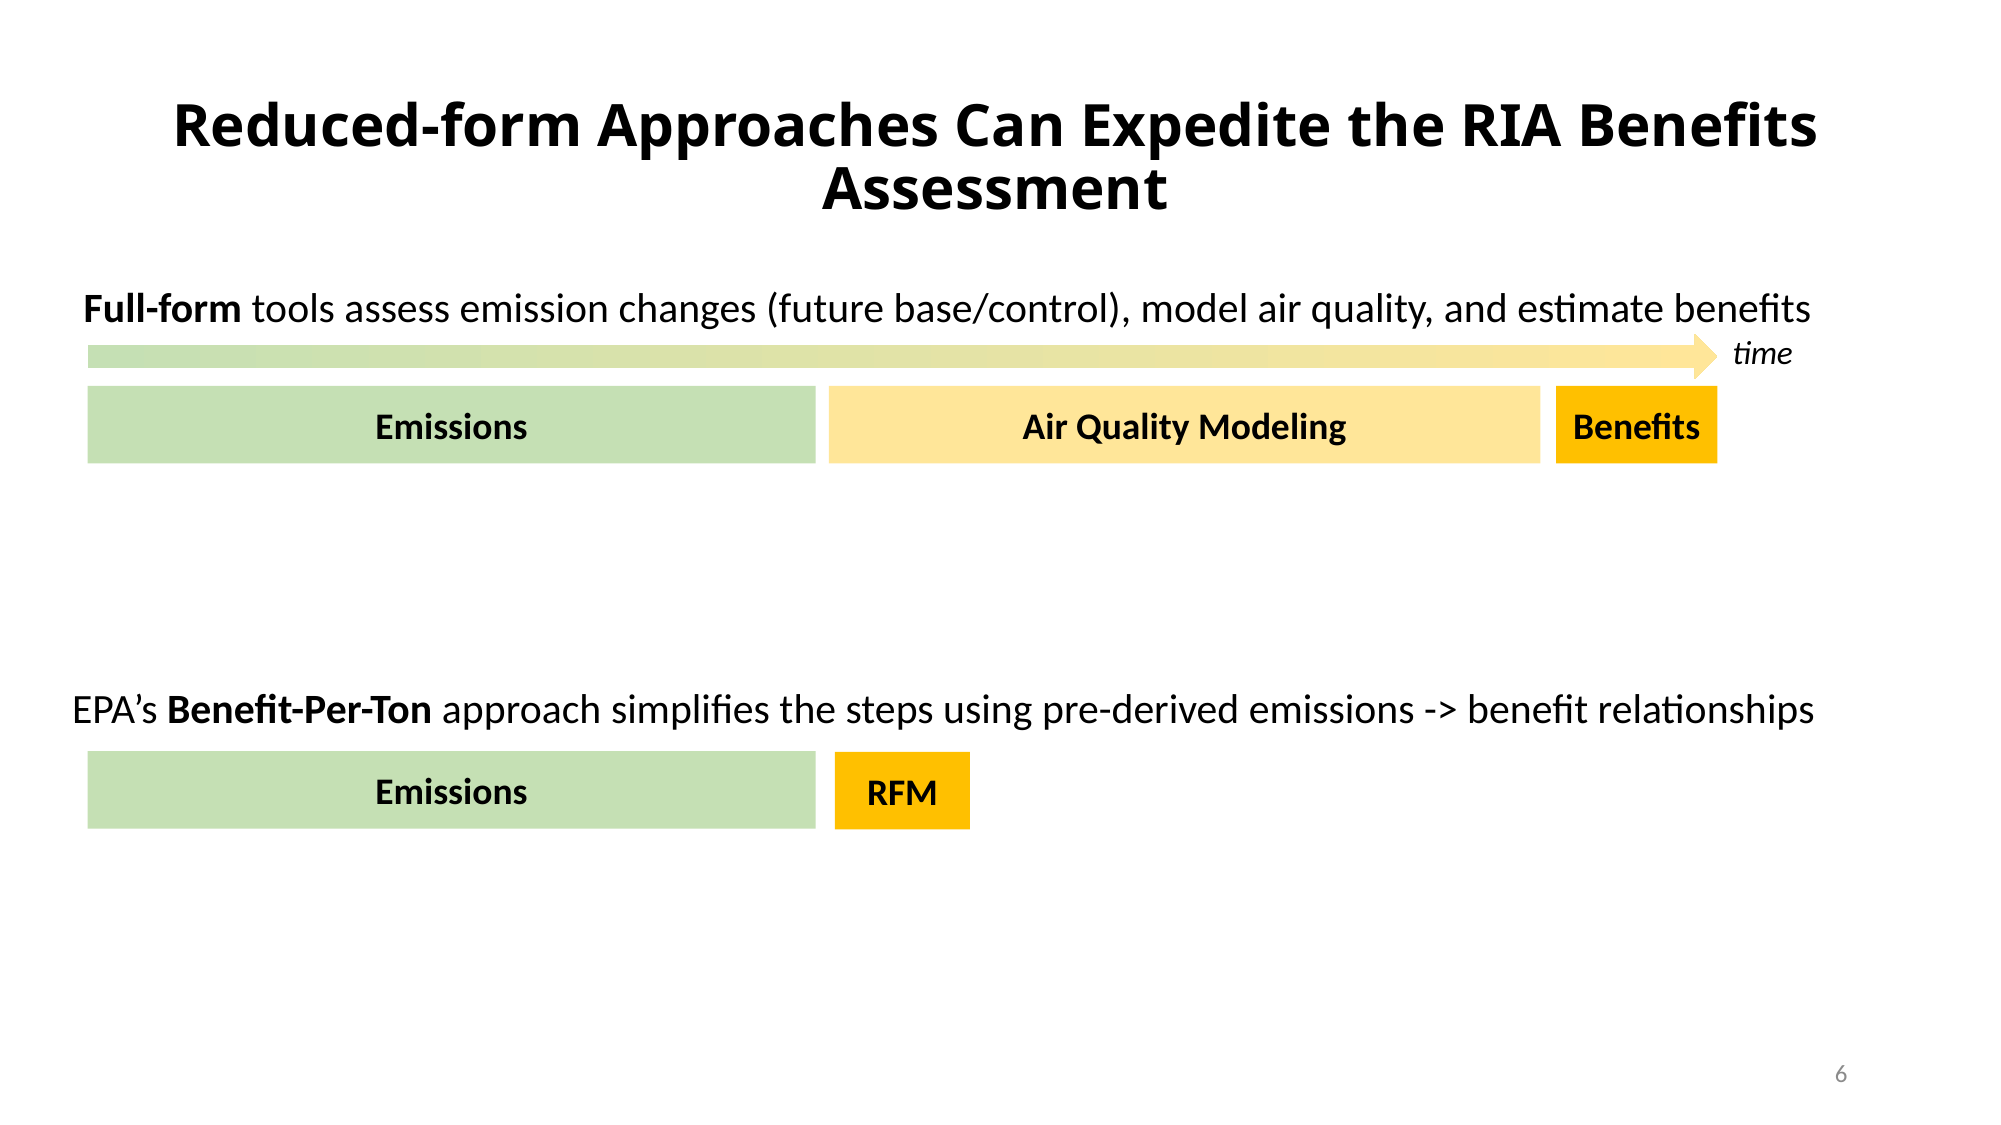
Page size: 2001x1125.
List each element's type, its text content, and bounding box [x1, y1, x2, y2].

text_box Air Quality Modeling [828, 385, 1541, 464]
text_box Emissions [87, 385, 817, 464]
text_box RFM [834, 751, 971, 830]
text_box Full-form tools assess emission changes (future base/control), model air quality, and estimate benefits [69, 273, 1939, 339]
text_box Reduced-form Approaches Can Expedite the RIA Benefits Assessment [52, 89, 1939, 217]
text_box EPA’s Benefit-Per-Ton approach simplifies the steps using pre-derived emissions -> benefit relationships [57, 674, 1963, 740]
text_box Emissions [87, 750, 817, 830]
slide_number 6 [1412, 1042, 1863, 1103]
text_box time [1717, 323, 1820, 379]
text_box [86, 339, 1717, 382]
text_box Benefits [1555, 385, 1718, 464]
